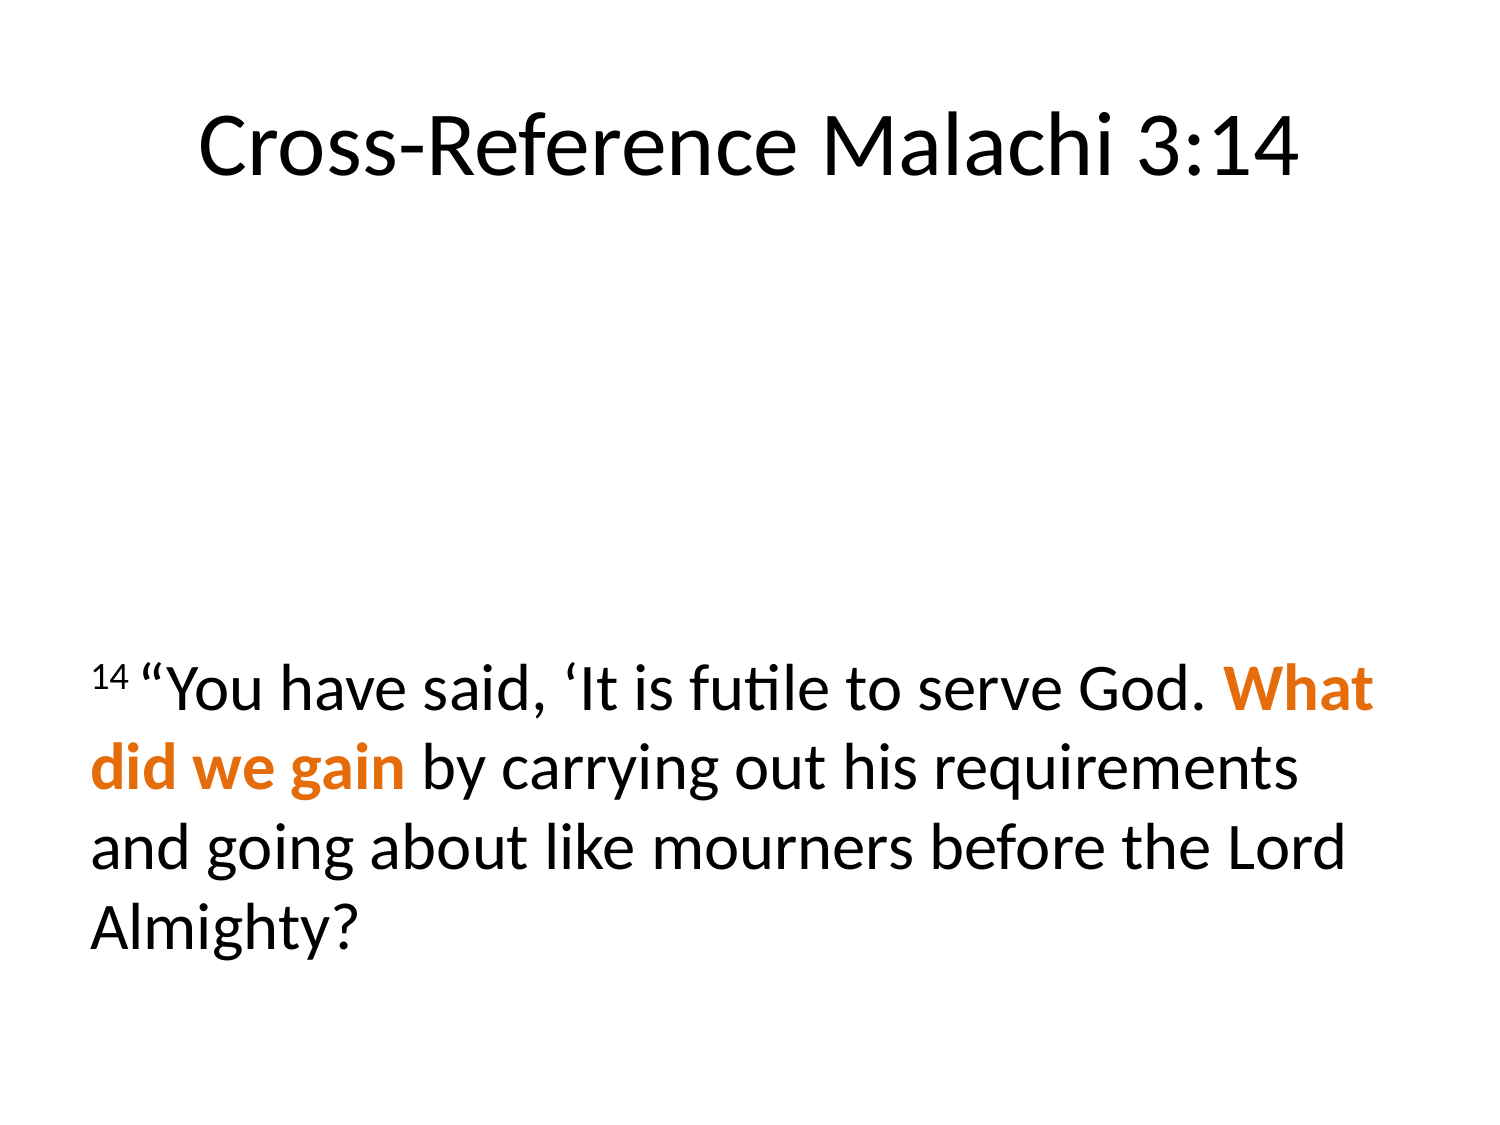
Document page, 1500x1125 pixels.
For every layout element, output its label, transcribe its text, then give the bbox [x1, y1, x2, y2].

list 14 “You have said, ‘It is futile to serve God. What did we gain by carrying out his requirements and going about like mourners before the Lord Almighty? [75, 262, 1425, 1005]
title Cross-Reference Malachi 3:14 [75, 45, 1425, 233]
